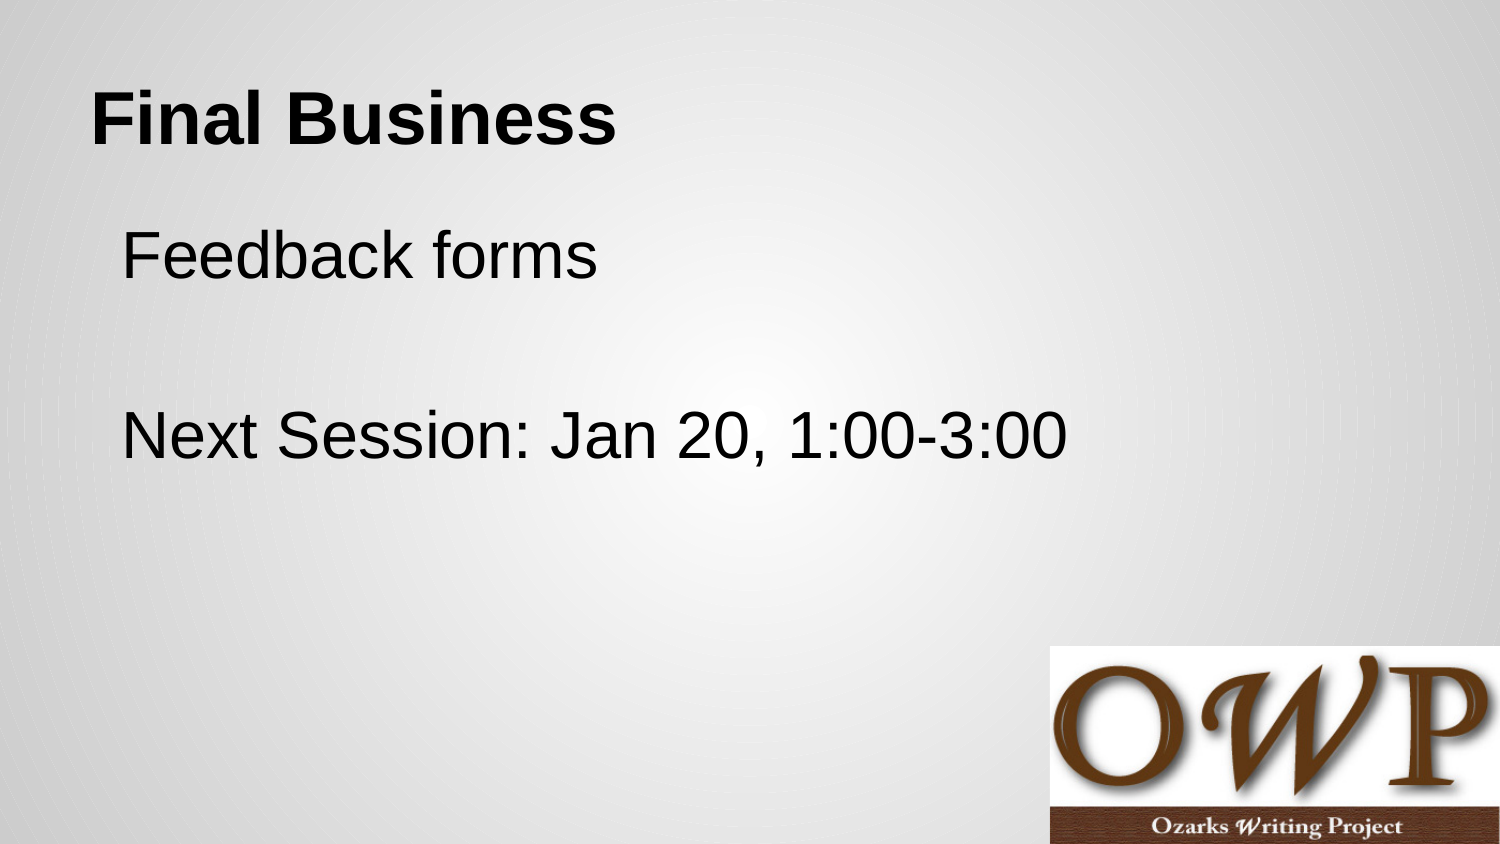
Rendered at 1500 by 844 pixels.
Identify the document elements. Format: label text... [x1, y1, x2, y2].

list Feedback forms Next Session: Jan 20, 1:00-3:00 [74, 196, 1426, 809]
title Final Business [74, 33, 1426, 175]
text_box [1049, 646, 1500, 844]
